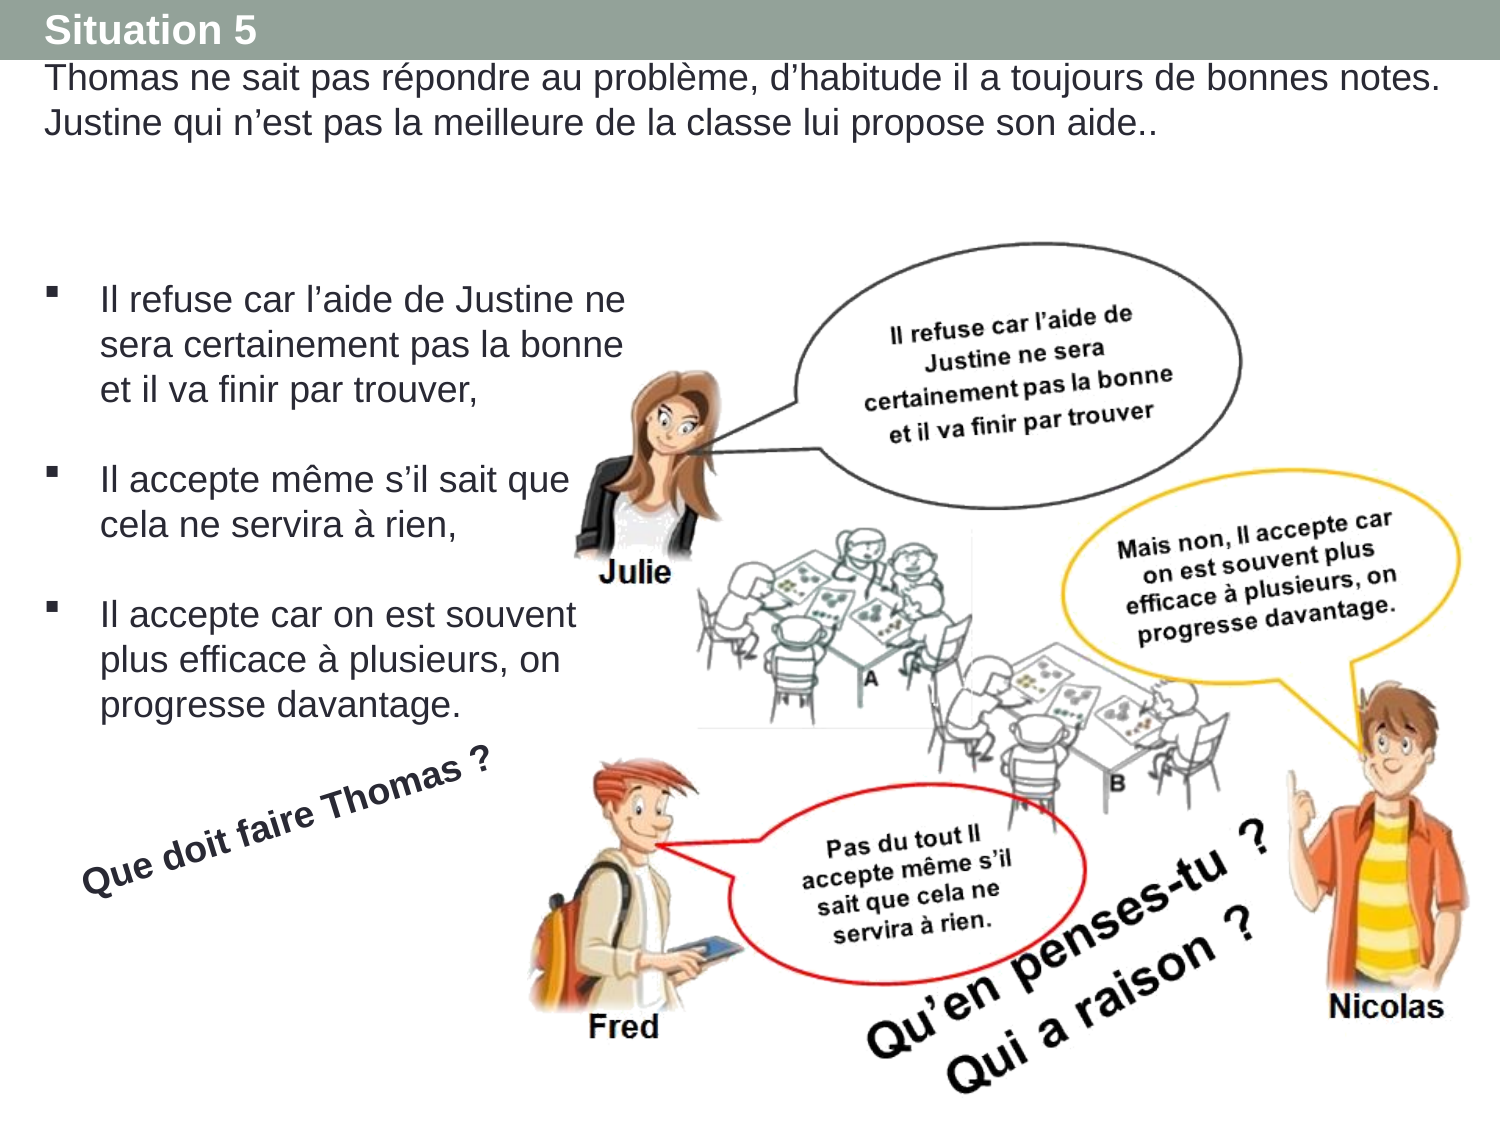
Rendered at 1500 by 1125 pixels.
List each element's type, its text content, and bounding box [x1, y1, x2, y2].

text_box Que doit faire Thomas ? [0, 711, 524, 935]
text_box Il refuse car l’aide de Justine ne sera certainement pas la bonne et il va finir par trouver, Il accepte même s’il sait que cela ne servira à rien, Il accepte car on est souvent plus efficace à plusieurs, on progresse davantage. [28, 267, 524, 732]
picture [527, 236, 1483, 1107]
text_box Situation 5 Thomas ne sait pas répondre au problème, d’habitude il a toujours de bonnes notes. Justine qui n’est pas la meilleure de la classe lui propose son aide.. [29, 0, 1459, 151]
